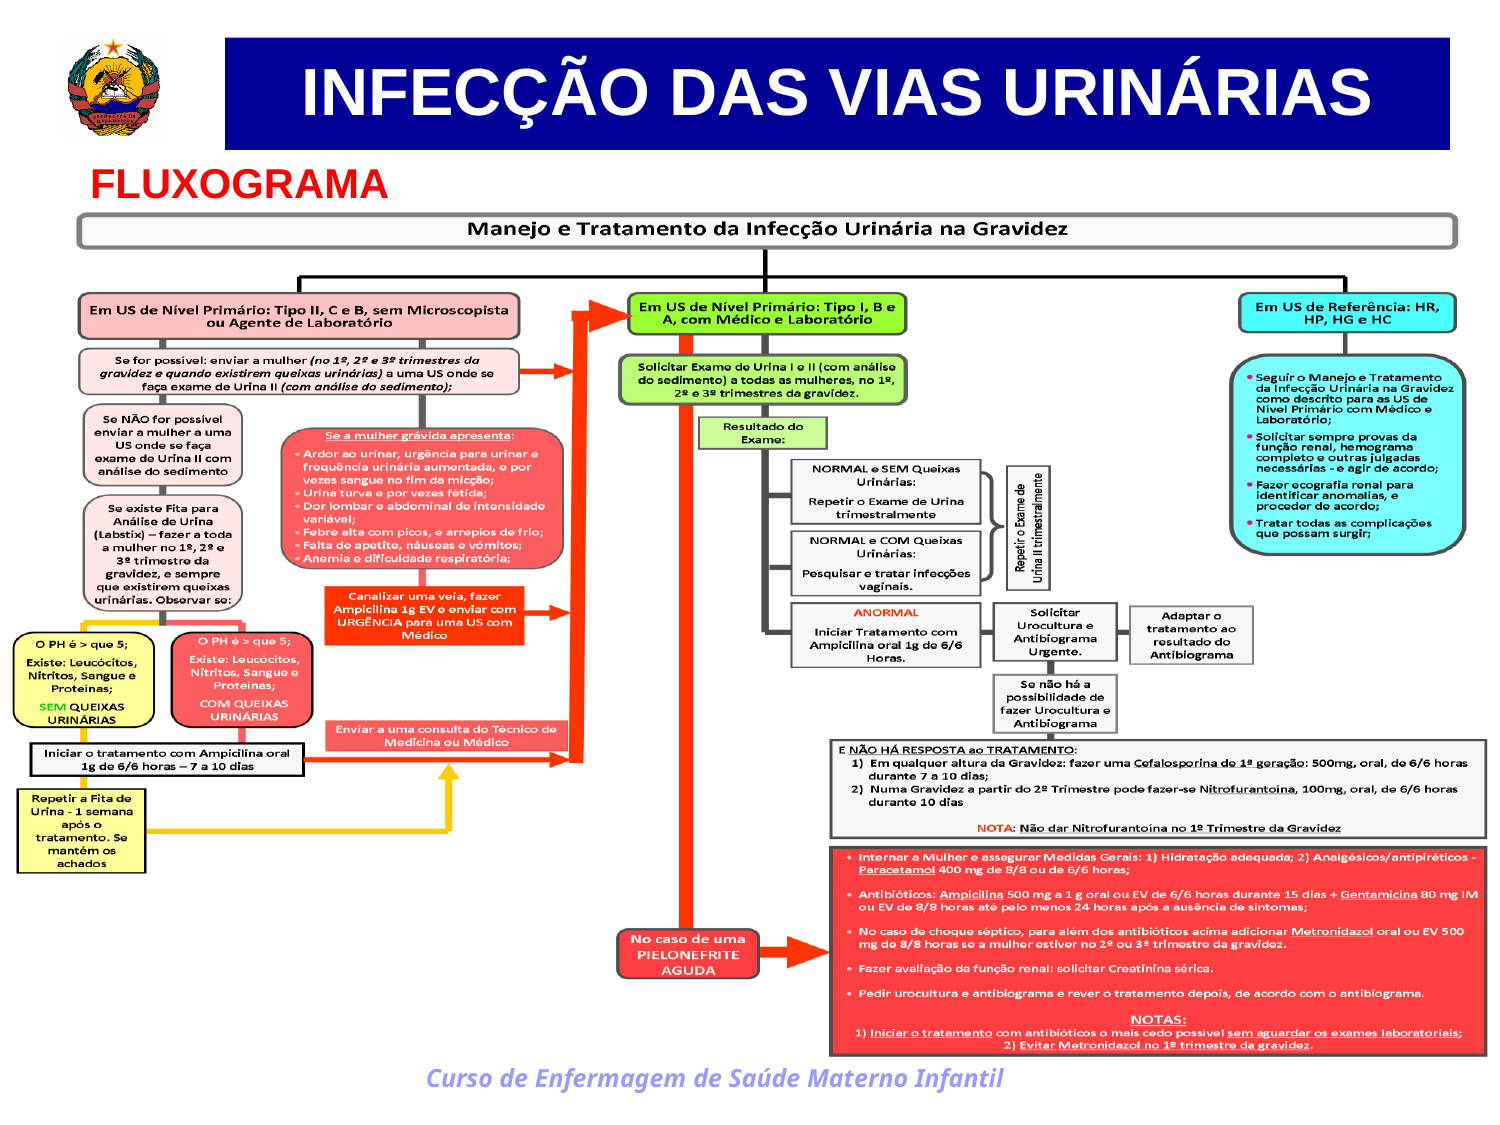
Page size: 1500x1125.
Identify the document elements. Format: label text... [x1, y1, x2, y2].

text_box [62, 37, 165, 139]
text_box INFECÇÃO DAS VIAS URINÁRIAS [225, 37, 1450, 150]
text_box [12, 212, 1488, 1057]
text_box FLUXOGRAMA [87, 162, 398, 208]
text_box Curso de Enfermagem de Saúde Materno Infantil [423, 1064, 1118, 1094]
